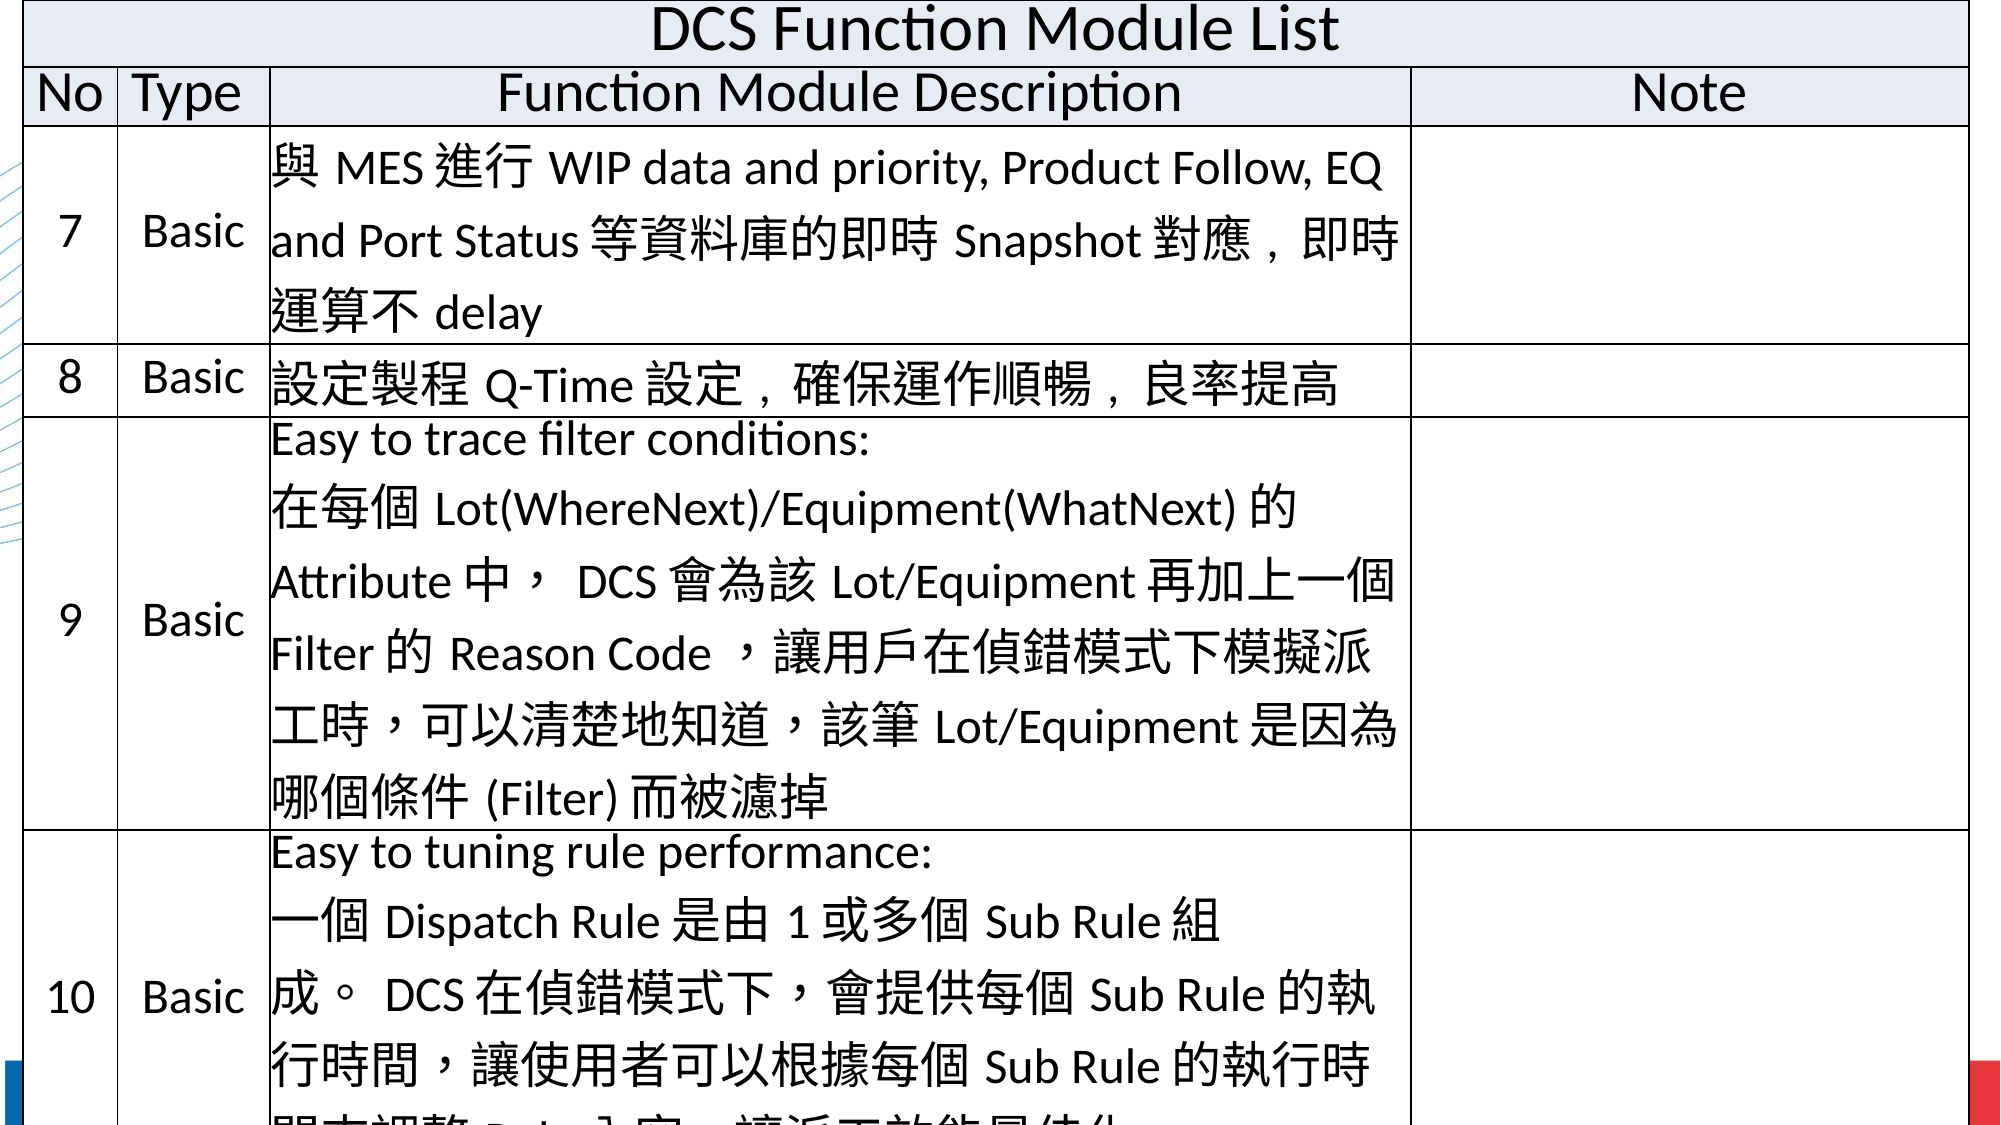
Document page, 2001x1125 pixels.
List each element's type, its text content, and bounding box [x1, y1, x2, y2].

footer [1970, 1065, 2000, 1125]
table_cell [1412, 127, 1968, 343]
table_cell 7 [24, 127, 117, 343]
table_cell [1412, 831, 1968, 1125]
table_cell Function Module Description [271, 68, 1410, 125]
table_cell 10 [24, 831, 117, 1125]
table_cell Basic [118, 127, 269, 343]
table_cell Note [1412, 68, 1968, 125]
table_cell Basic [118, 345, 269, 416]
table_cell 9 [24, 418, 117, 829]
table_cell 設定製程Q-Time設定, 確保運作順暢, 良率提高 [271, 345, 1410, 416]
table_cell Basic [118, 418, 269, 829]
table_header DCS Function Module List [24, 1, 1968, 66]
table_cell Basic [118, 831, 269, 1125]
table_cell 8 [24, 345, 117, 416]
picture [1970, 0, 2001, 1125]
table_cell 與MES進行WIP data and priority, Product Follow, EQ and Port Status等資料庫的即時Snapshot對應, 即時運算不delay [271, 127, 1410, 343]
table_cell Easy to tuning rule performance: ⼀個Dispatch Rule是由1或多個Sub Rule組成。DCS在偵錯模式下，會提供每個Sub Rule的執行時間，讓使用者可以根據每個Sub Rule的執行時間來調整Rule內容，讓派工效能最佳化 [271, 831, 1410, 1125]
table_cell [1412, 345, 1968, 416]
table_cell Easy to trace filter conditions: 在每個Lot(WhereNext)/Equipment(WhatNext)的Attribute中，DCS會為該Lot/Equipment再加上⼀個Filter的Reason Code，讓用戶在偵錯模式下模擬派工時，可以清楚地知道，該筆Lot/Equipment是因為哪個條件(Filter)而被濾掉 [271, 418, 1410, 829]
table_cell Type [118, 68, 269, 125]
picture [0, 0, 22, 1125]
table_cell [1412, 418, 1968, 829]
table_cell No [24, 68, 117, 125]
